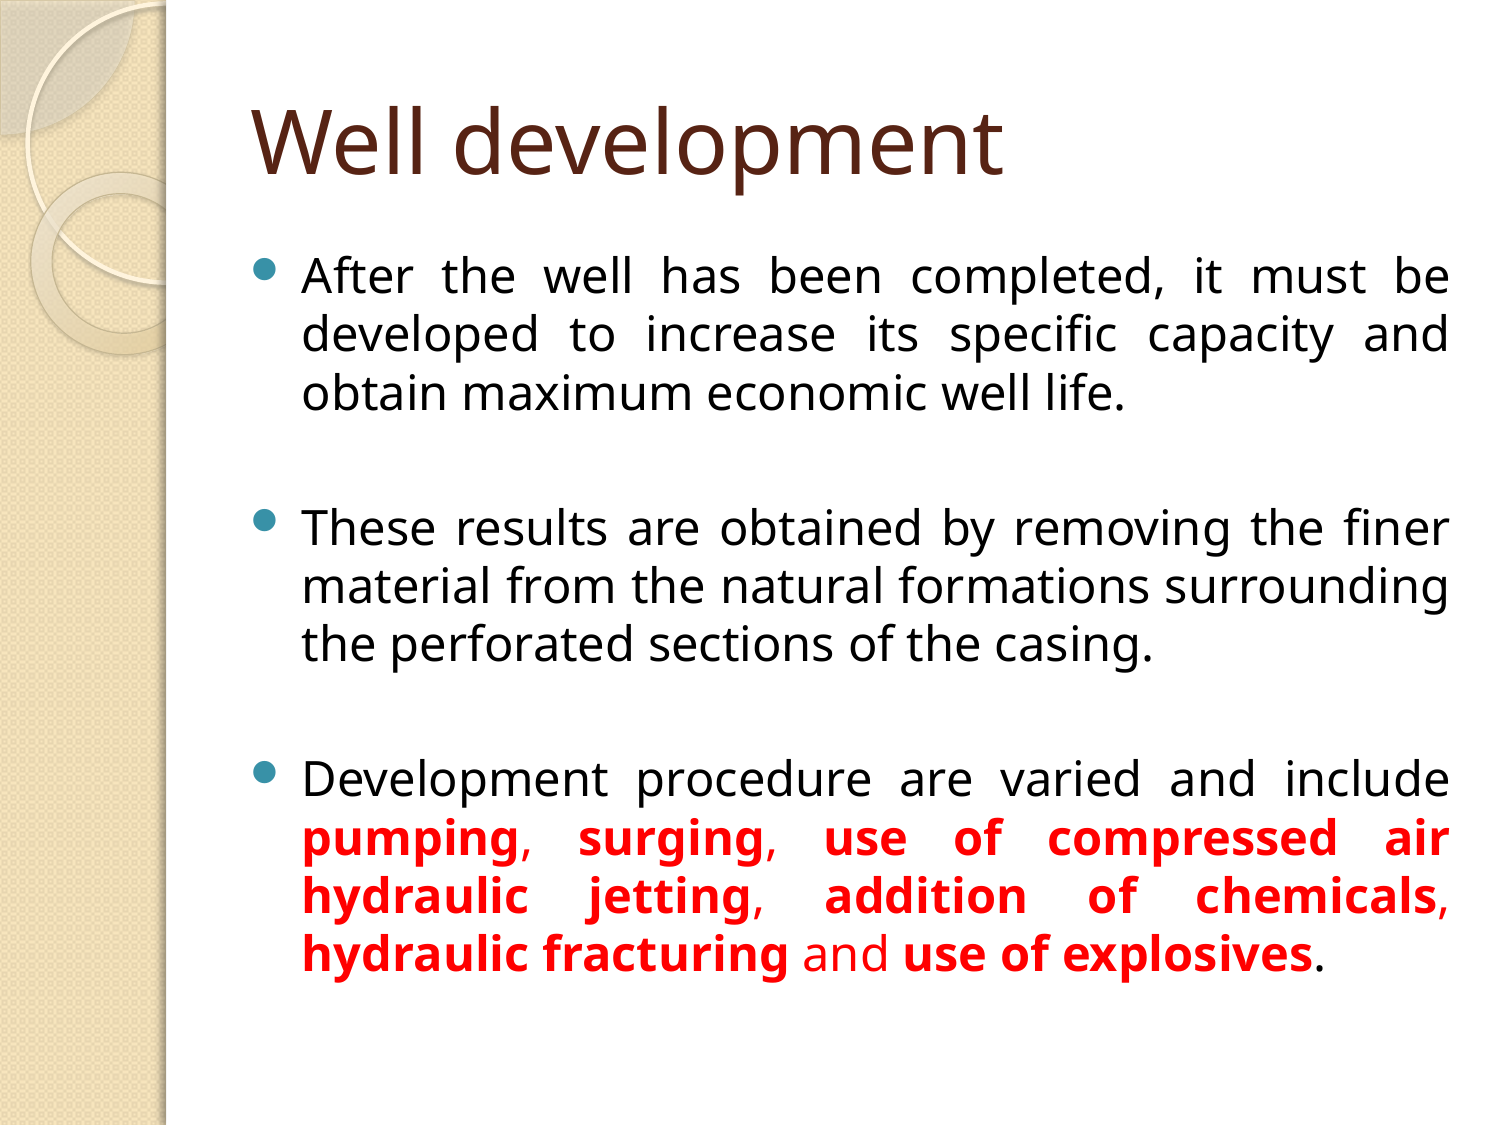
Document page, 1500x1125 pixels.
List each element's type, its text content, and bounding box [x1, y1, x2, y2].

title Well development [235, 45, 1466, 233]
list After the well has been completed, it must be developed to increase its specific capacity and obtain maximum economic well life. These results are obtained by removing the finer material from the natural formations surrounding the perforated sections of the casing. Development procedure are varied and include pumping, surging, use of compressed air hydraulic jetting, addition of chemicals, hydraulic fracturing and use of explosives. [235, 237, 1466, 1025]
